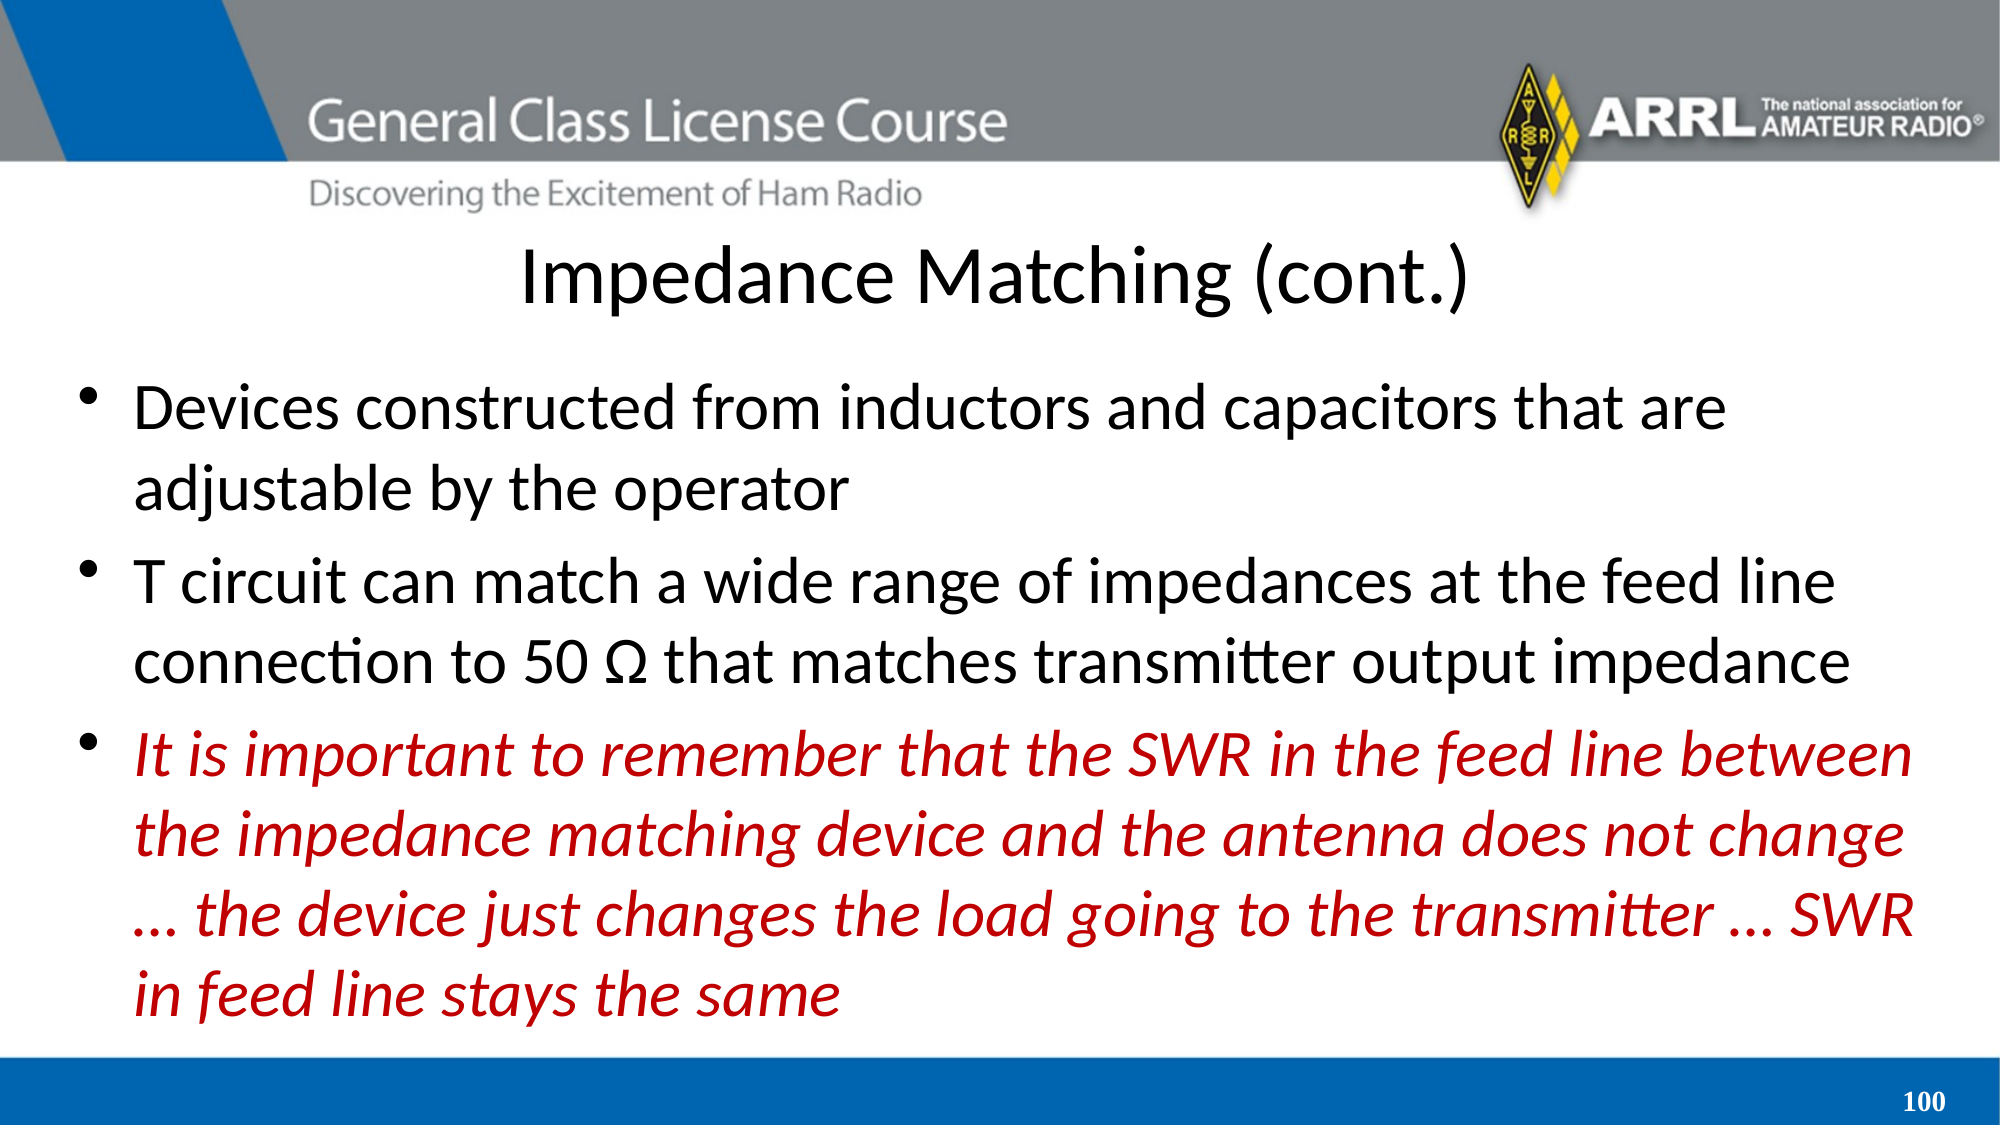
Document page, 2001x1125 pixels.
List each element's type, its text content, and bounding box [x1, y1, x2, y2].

title Impedance Matching (cont.) [96, 212, 1897, 355]
list Devices constructed from inductors and capacitors that are adjustable by the operator T circuit can match a wide range of impedances at the feed line connection to 50 Ω that matches transmitter output impedance It is important to remember that the SWR in the feed line between the impedance matching device and the antenna does not change … the device just changes the load going to the transmitter … SWR in feed line stays the same [62, 355, 1950, 1075]
picture [0, 0, 2001, 1125]
